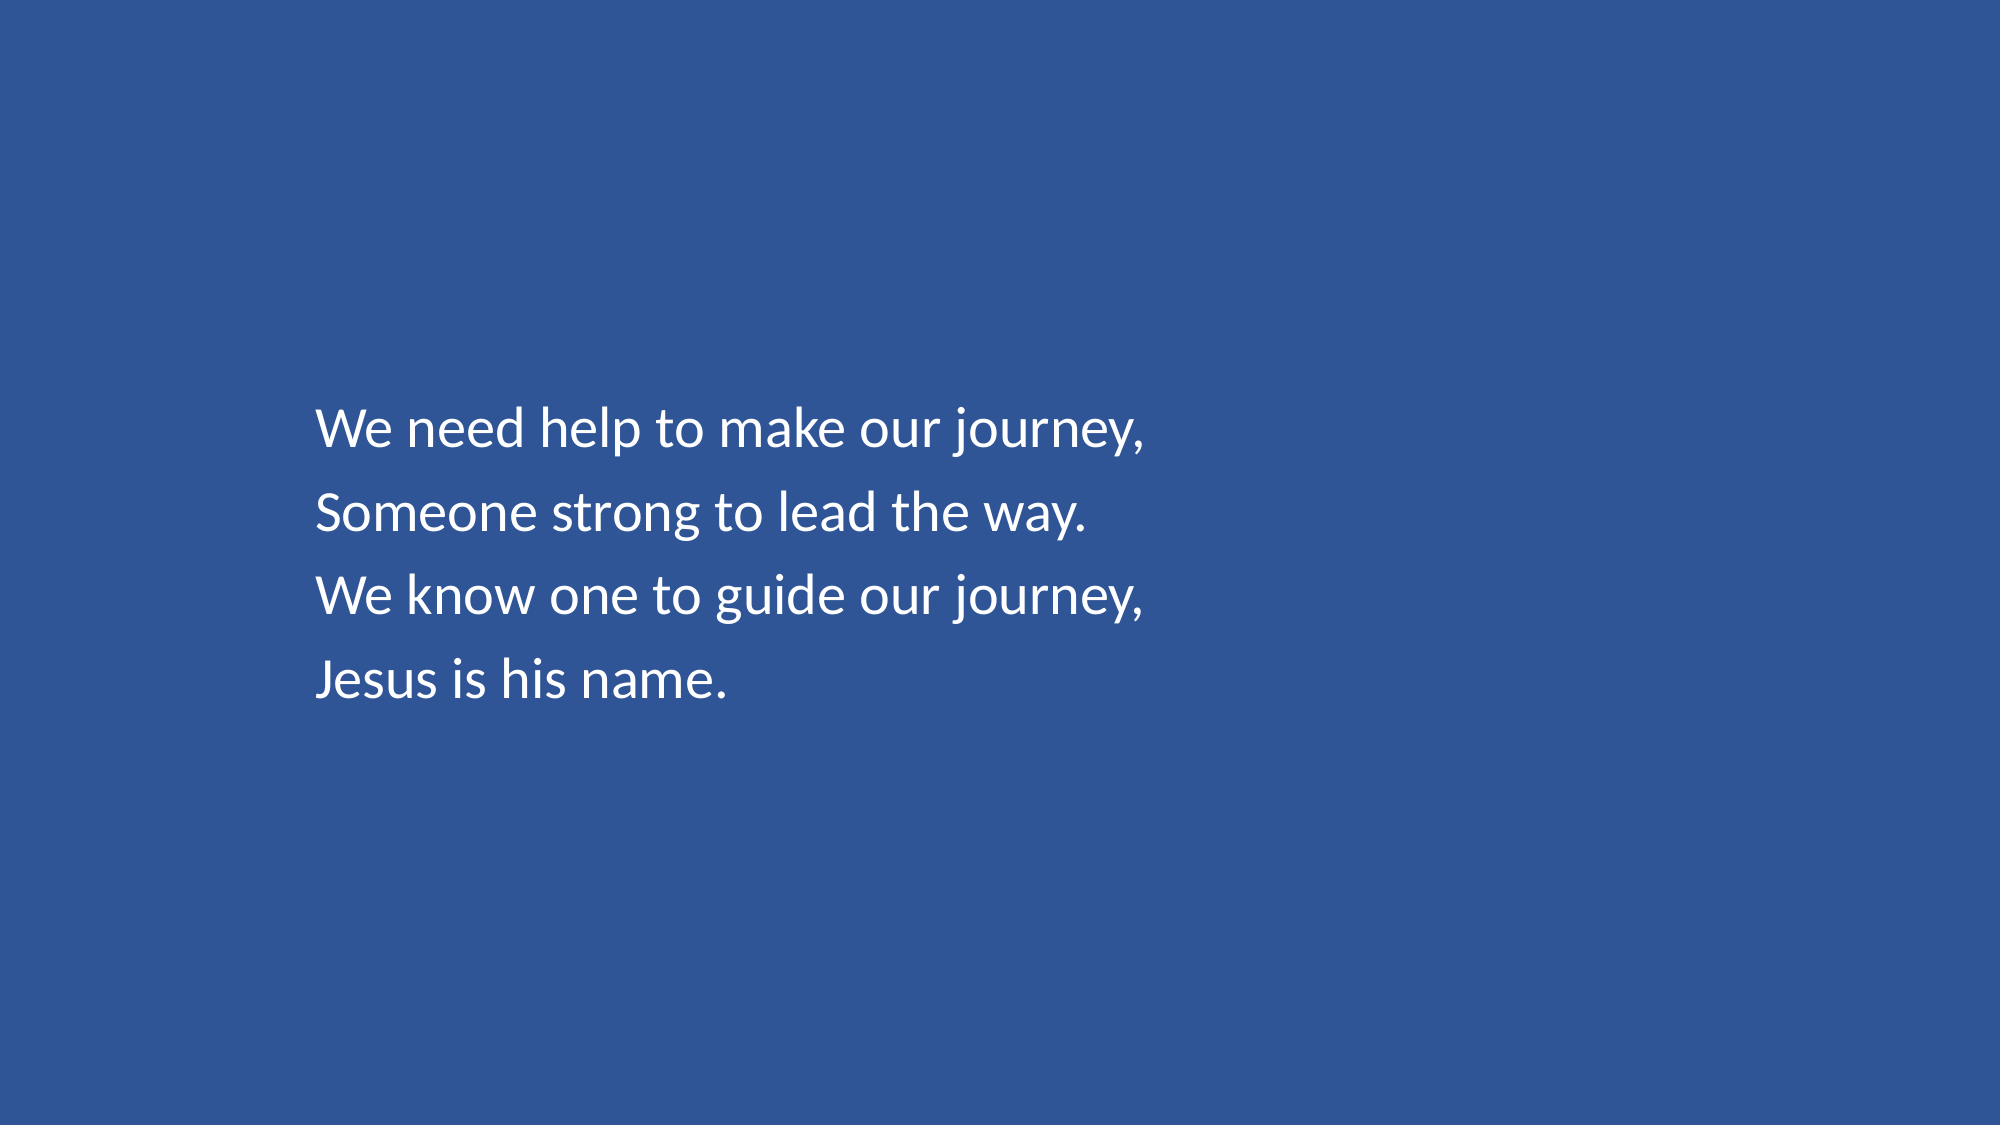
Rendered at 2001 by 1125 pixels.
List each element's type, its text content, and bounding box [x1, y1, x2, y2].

list We need help to make our journey, Someone strong to lead the way. We know one to guide our journey, Jesus is his name. [300, 389, 1700, 736]
